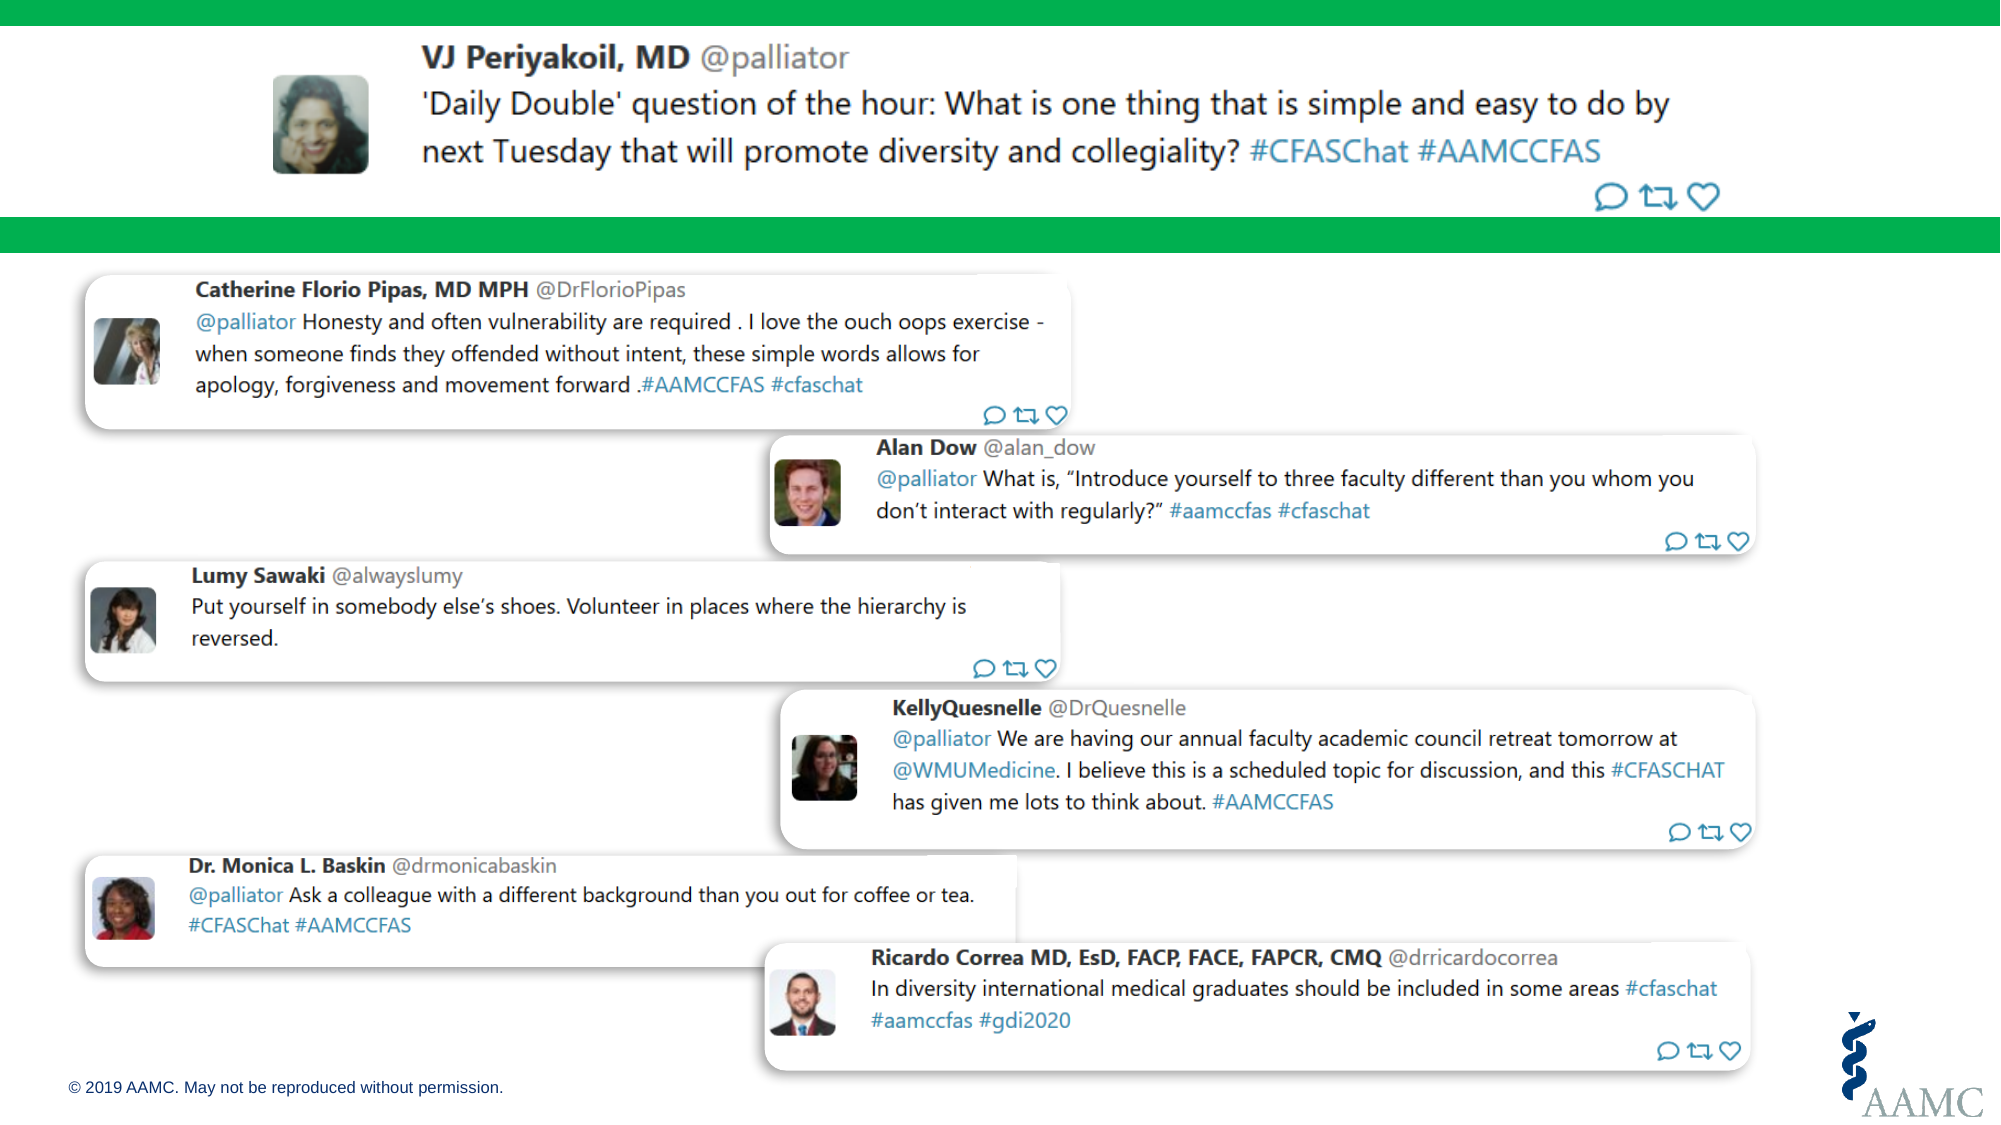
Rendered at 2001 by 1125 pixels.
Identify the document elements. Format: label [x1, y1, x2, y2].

text_box [84, 274, 1072, 430]
text_box [769, 435, 1757, 555]
text_box [84, 561, 1061, 682]
picture [1842, 1012, 1983, 1117]
text_box [0, 0, 2000, 253]
text_box [764, 942, 1751, 1071]
text_box [84, 855, 1016, 968]
text_box [780, 689, 1756, 850]
